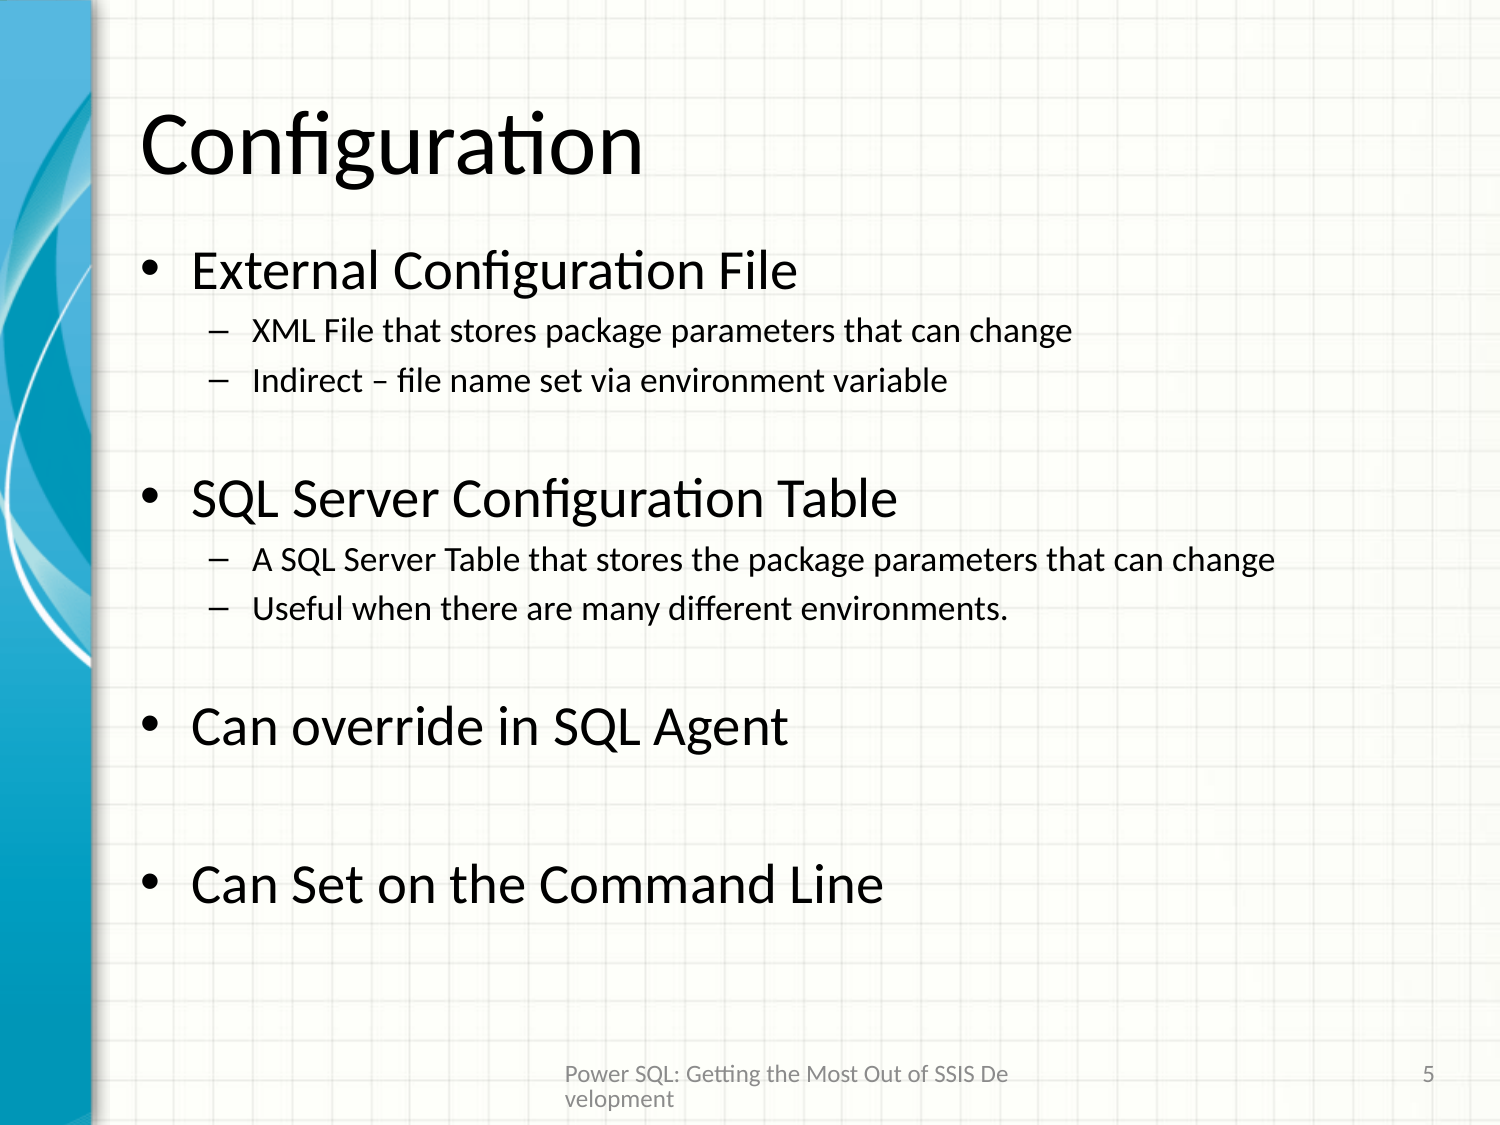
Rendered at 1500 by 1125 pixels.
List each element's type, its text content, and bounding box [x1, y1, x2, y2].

list External Configuration File XML File that stores package parameters that can change Indirect – file name set via environment variable SQL Server Configuration Table A SQL Server Table that stores the package parameters that can change Useful when there are many different environments. Can override in SQL Agent Can Set on the Command Line [125, 224, 1450, 930]
title Configuration [125, 44, 1450, 224]
picture [0, 0, 1500, 1125]
footer Power SQL: Getting the Most Out of SSIS Development [549, 1042, 1025, 1103]
slide_number 5 [1100, 1042, 1450, 1103]
